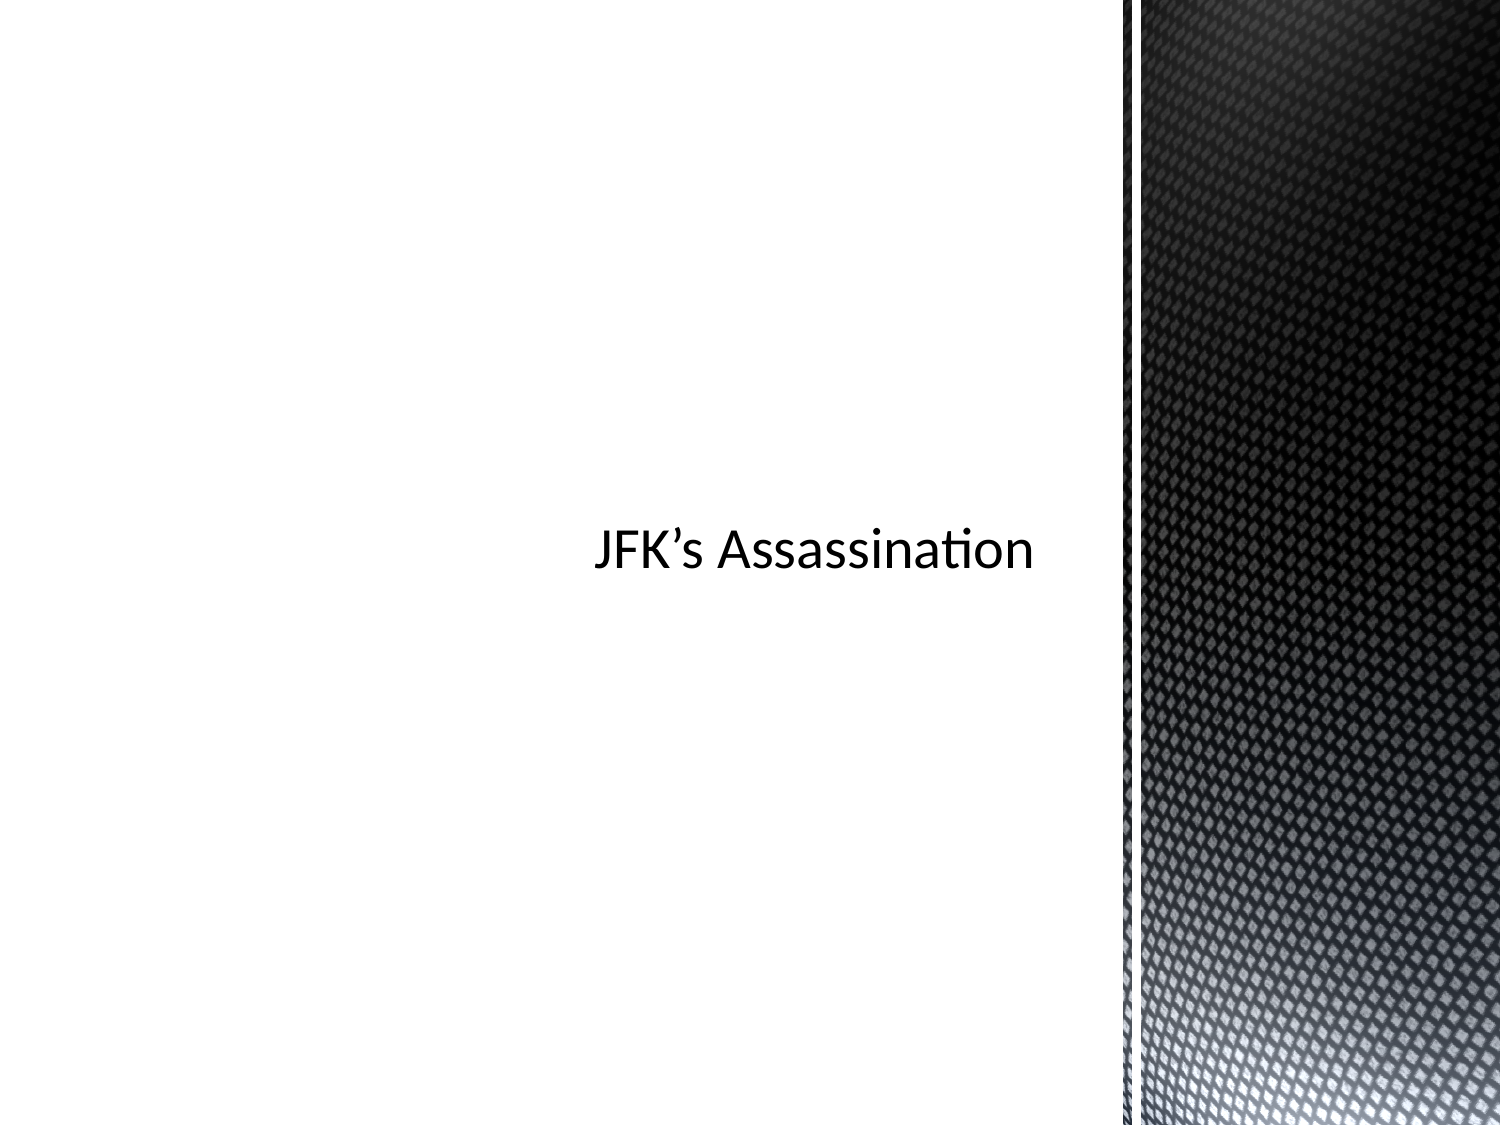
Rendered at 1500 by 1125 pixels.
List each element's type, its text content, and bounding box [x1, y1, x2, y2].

title JFK’s Assassination [399, 237, 1050, 588]
picture [1123, 0, 1500, 1125]
